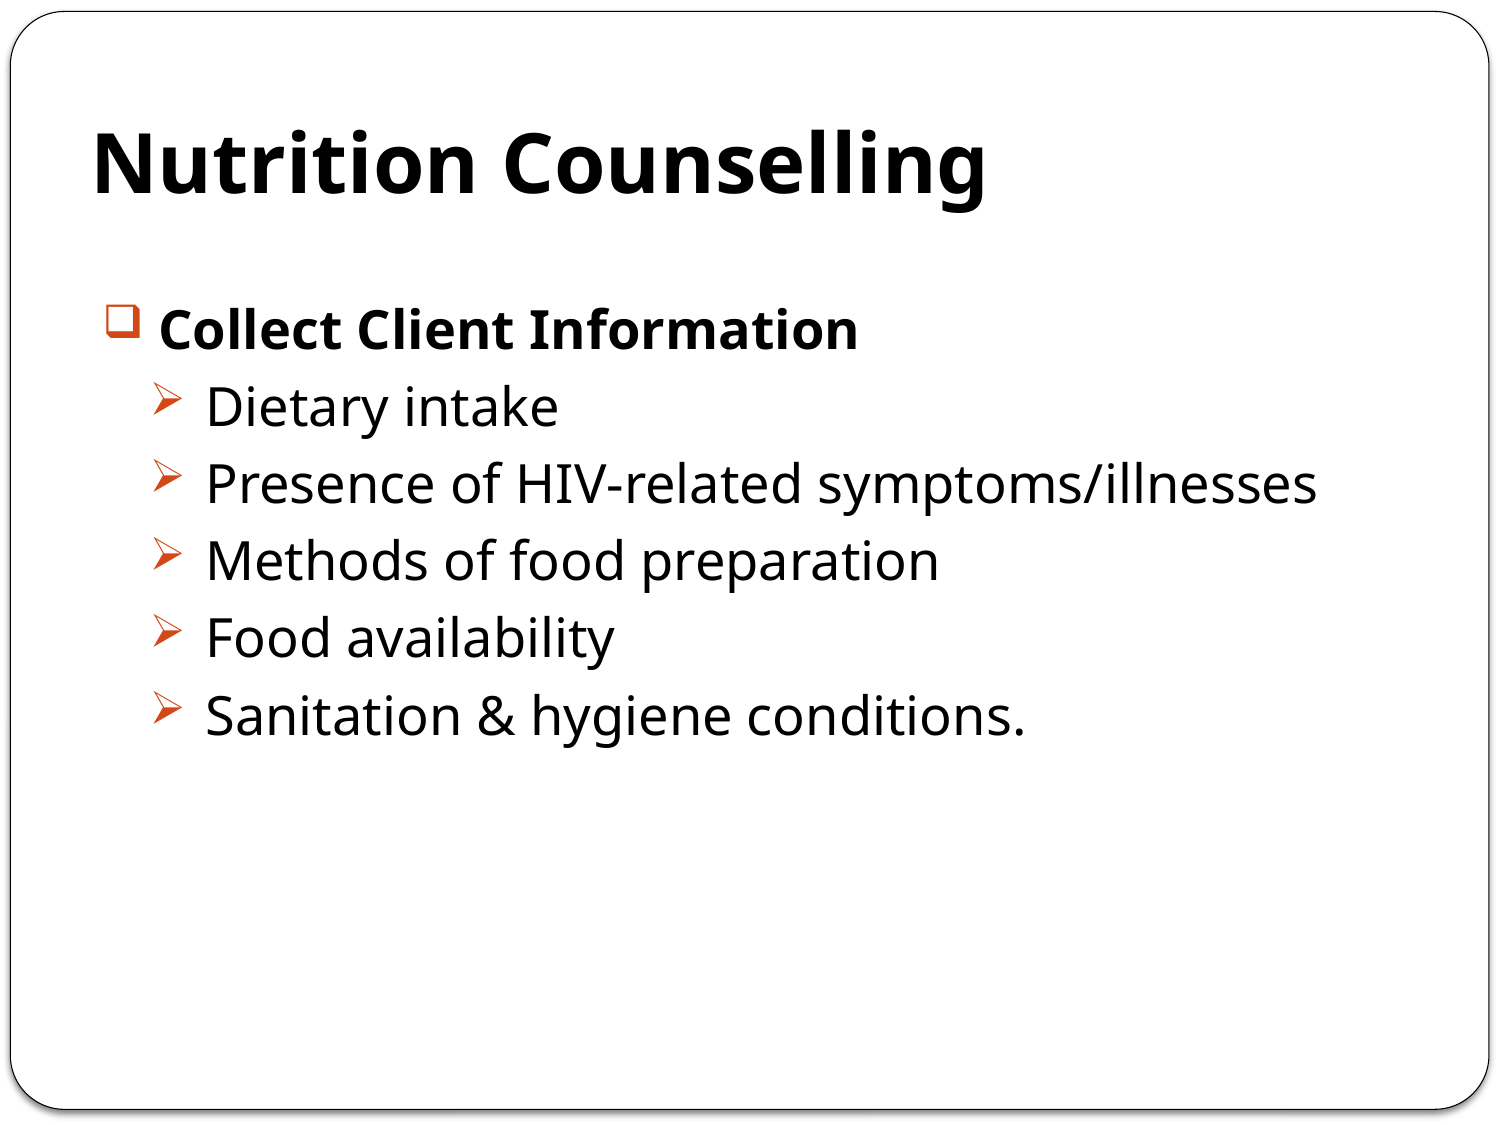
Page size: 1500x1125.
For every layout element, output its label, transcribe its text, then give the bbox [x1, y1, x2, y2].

title Nutrition Counselling [74, 44, 1426, 226]
list Collect Client Information Dietary intake Presence of HIV-related symptoms/illnesses Methods of food preparation Food availability Sanitation & hygiene conditions. [87, 287, 1438, 1006]
